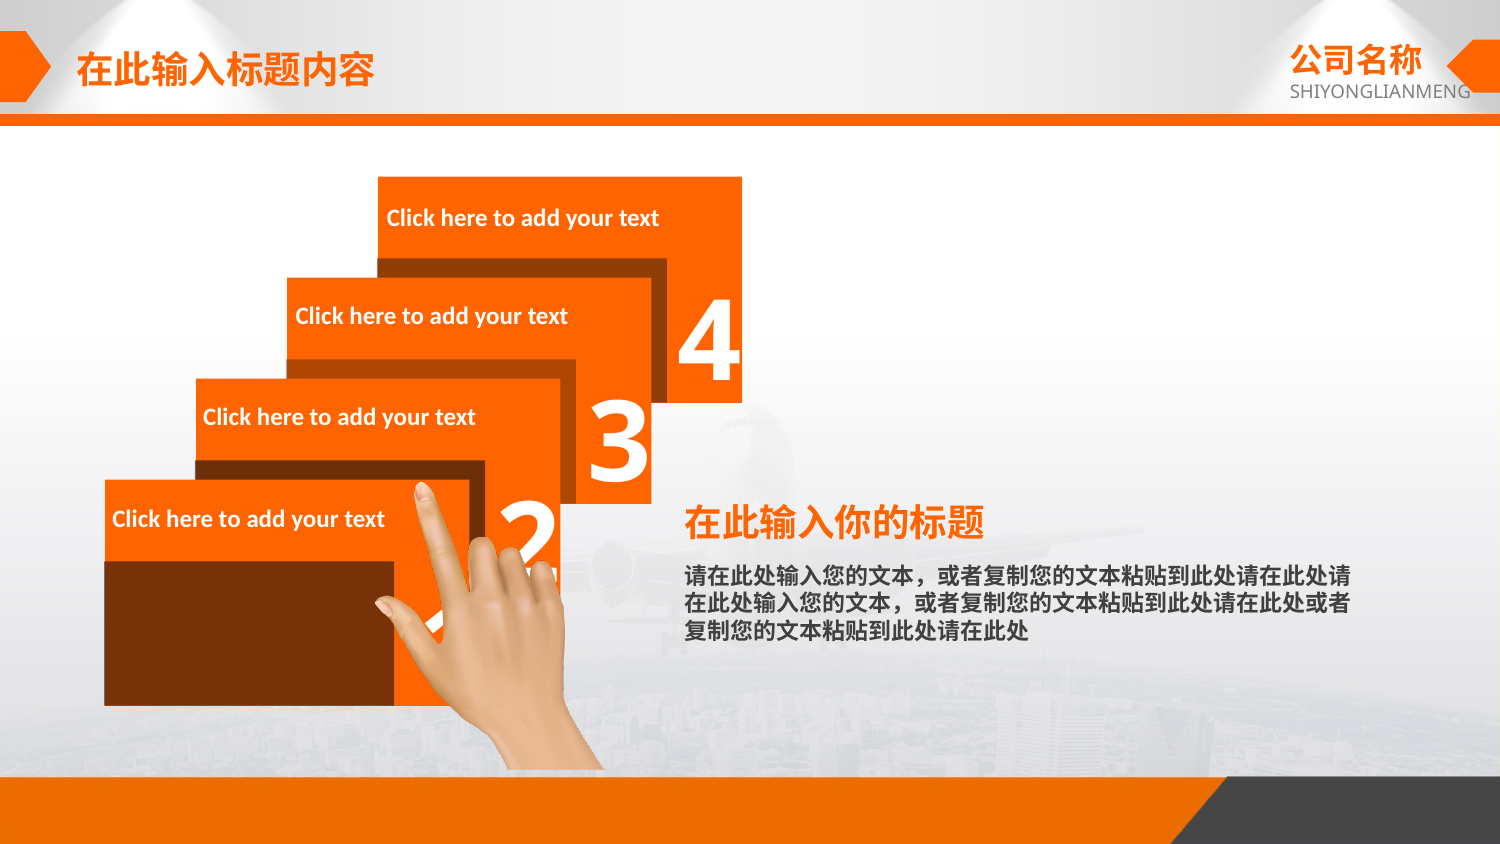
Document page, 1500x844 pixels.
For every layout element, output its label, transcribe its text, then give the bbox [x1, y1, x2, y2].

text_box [99, 176, 751, 714]
picture [0, 0, 1500, 114]
picture [0, 126, 1500, 844]
text_box 在此输入标题内容 [61, 38, 392, 98]
text_box 在此输入你的标题 请在此处输入您的文本，或者复制您的文本粘贴到此处请在此处请在此处输入您的文本，或者复制您的文本粘贴到此处请在此处或者复制您的文本粘贴到此处请在此处 [754, 491, 1382, 652]
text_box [1294, 31, 1500, 111]
